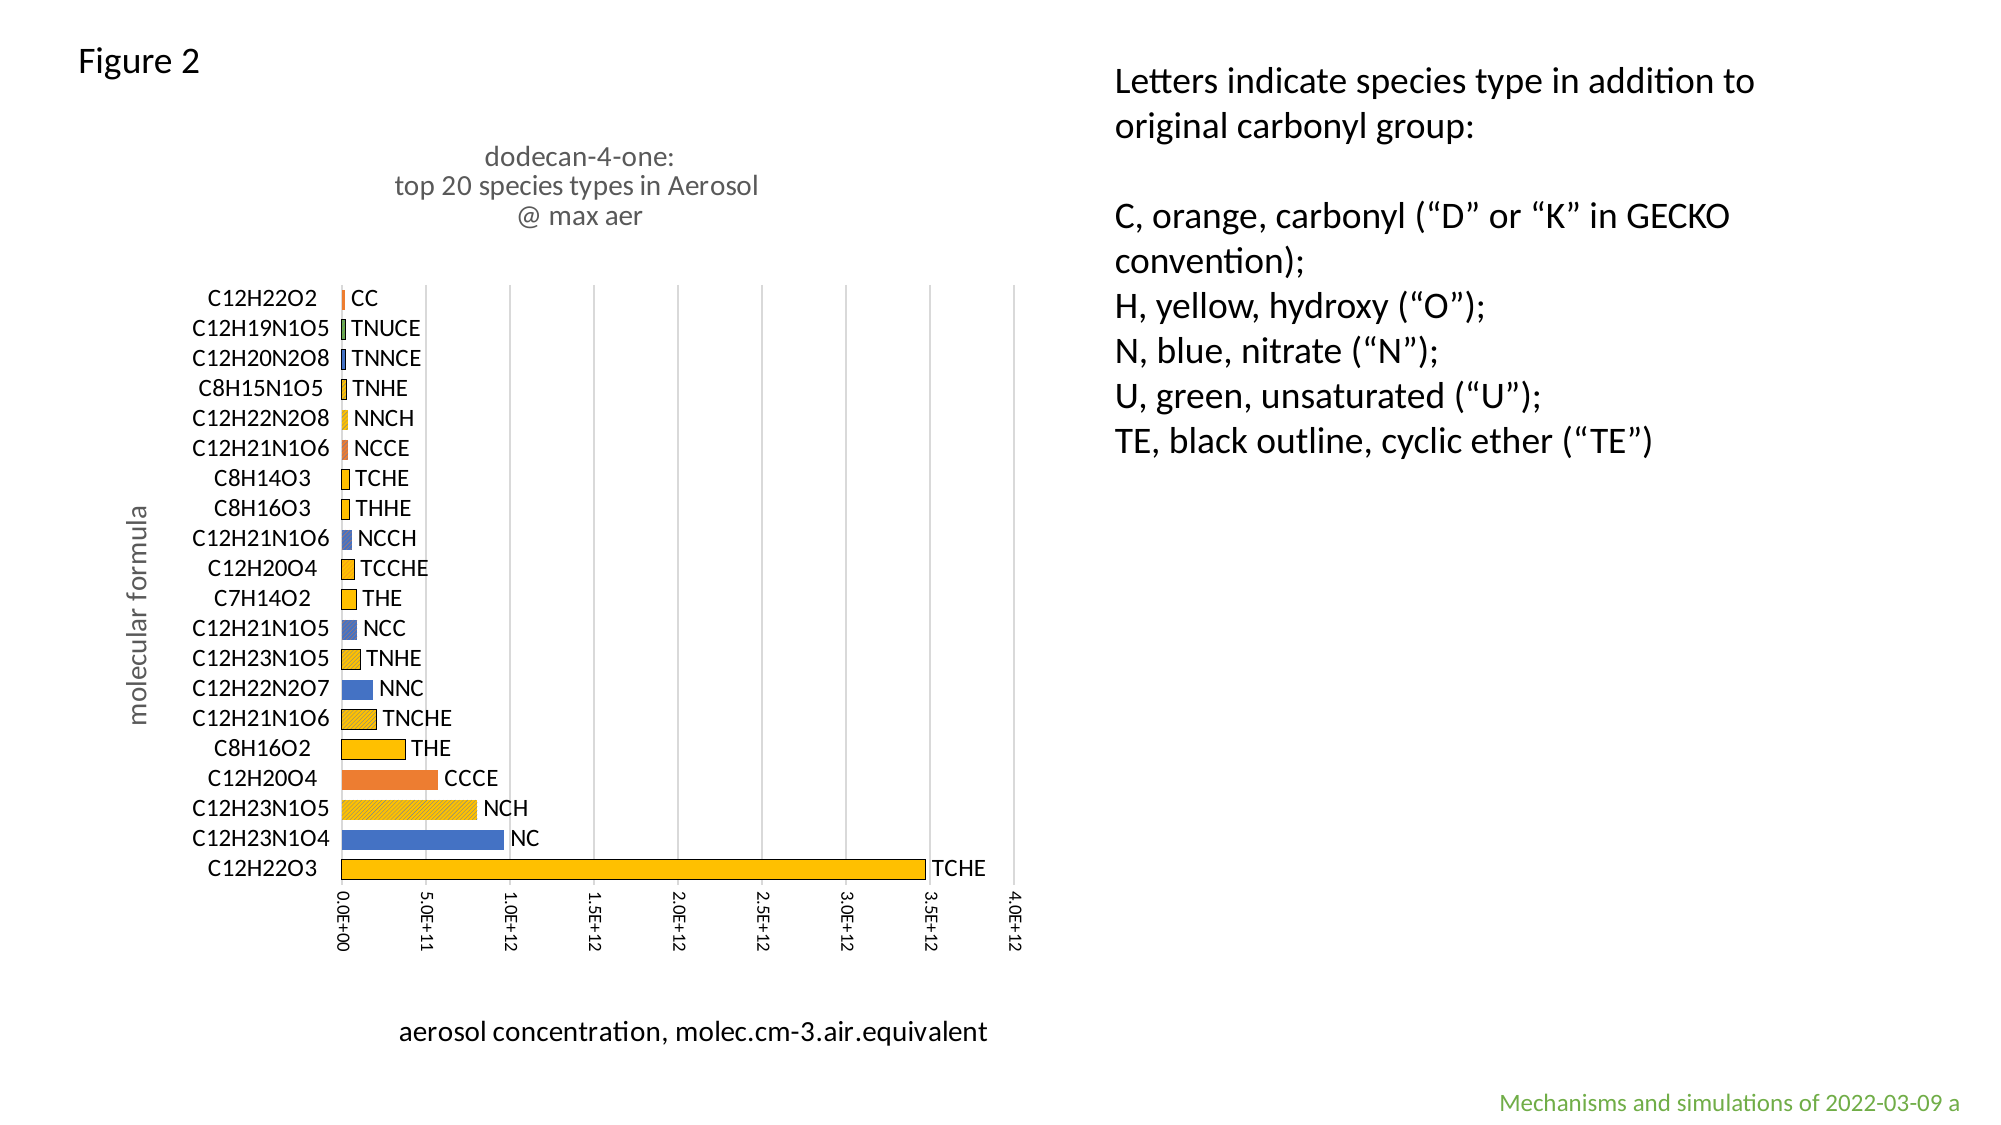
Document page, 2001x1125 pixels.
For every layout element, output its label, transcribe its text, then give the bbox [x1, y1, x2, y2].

chart [63, 129, 1050, 1058]
text_box Mechanisms and simulations of 2022-03-09 a [1460, 1079, 2000, 1125]
text_box Letters indicate species type in addition to original carbonyl group: C, orange, carbonyl (“D” or “K” in GECKO convention); H, yellow, hydroxy (“O”); N, blue, nitrate (“N”); U, green, unsaturated (“U”); TE, black outline, cyclic ether (“TE”) [1099, 49, 1871, 469]
text_box Figure 2 [63, 28, 494, 89]
